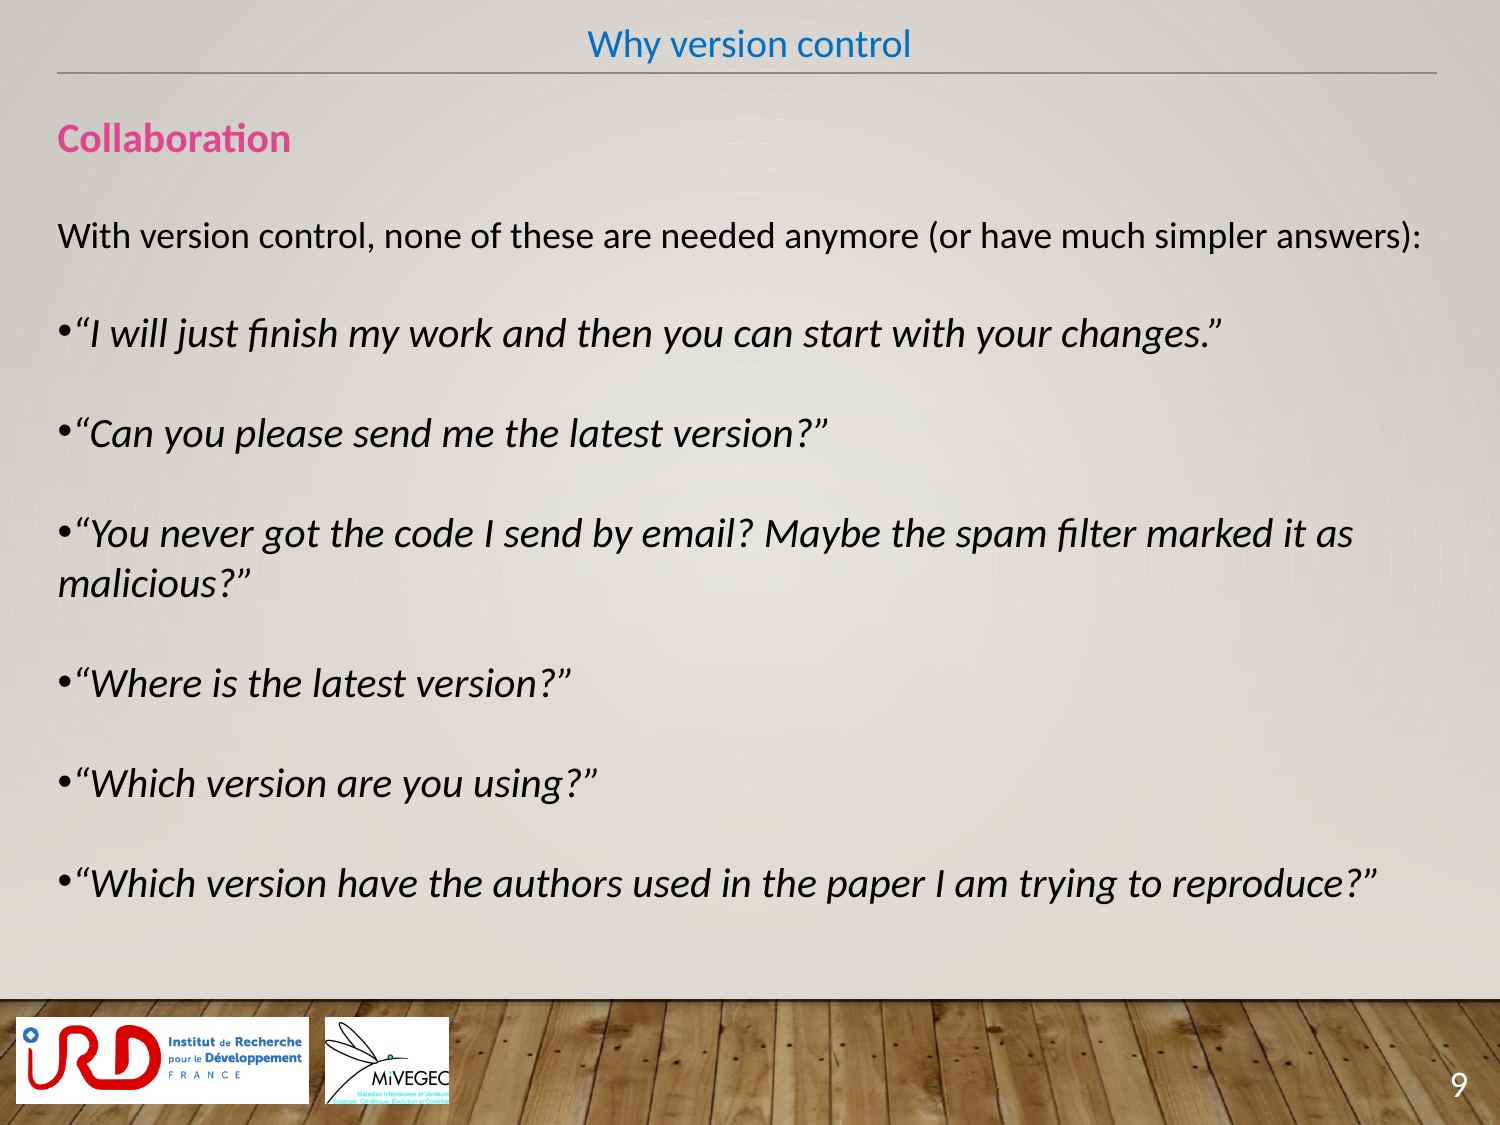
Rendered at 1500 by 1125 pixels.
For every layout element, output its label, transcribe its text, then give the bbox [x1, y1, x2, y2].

picture [0, 999, 1500, 1125]
text_box Collaboration With version control, none of these are needed anymore (or have much simpler answers): “I will just finish my work and then you can start with your changes.” “Can you please send me the latest version?” “You never got the code I send by email? Maybe the spam filter marked it as malicious?” “Where is the latest version?” “Which version are you using?” “Which version have the authors used in the paper I am trying to reproduce?” [42, 103, 1500, 1014]
slide_number 9 [1378, 1052, 1484, 1103]
list Why version control [0, 0, 1500, 73]
